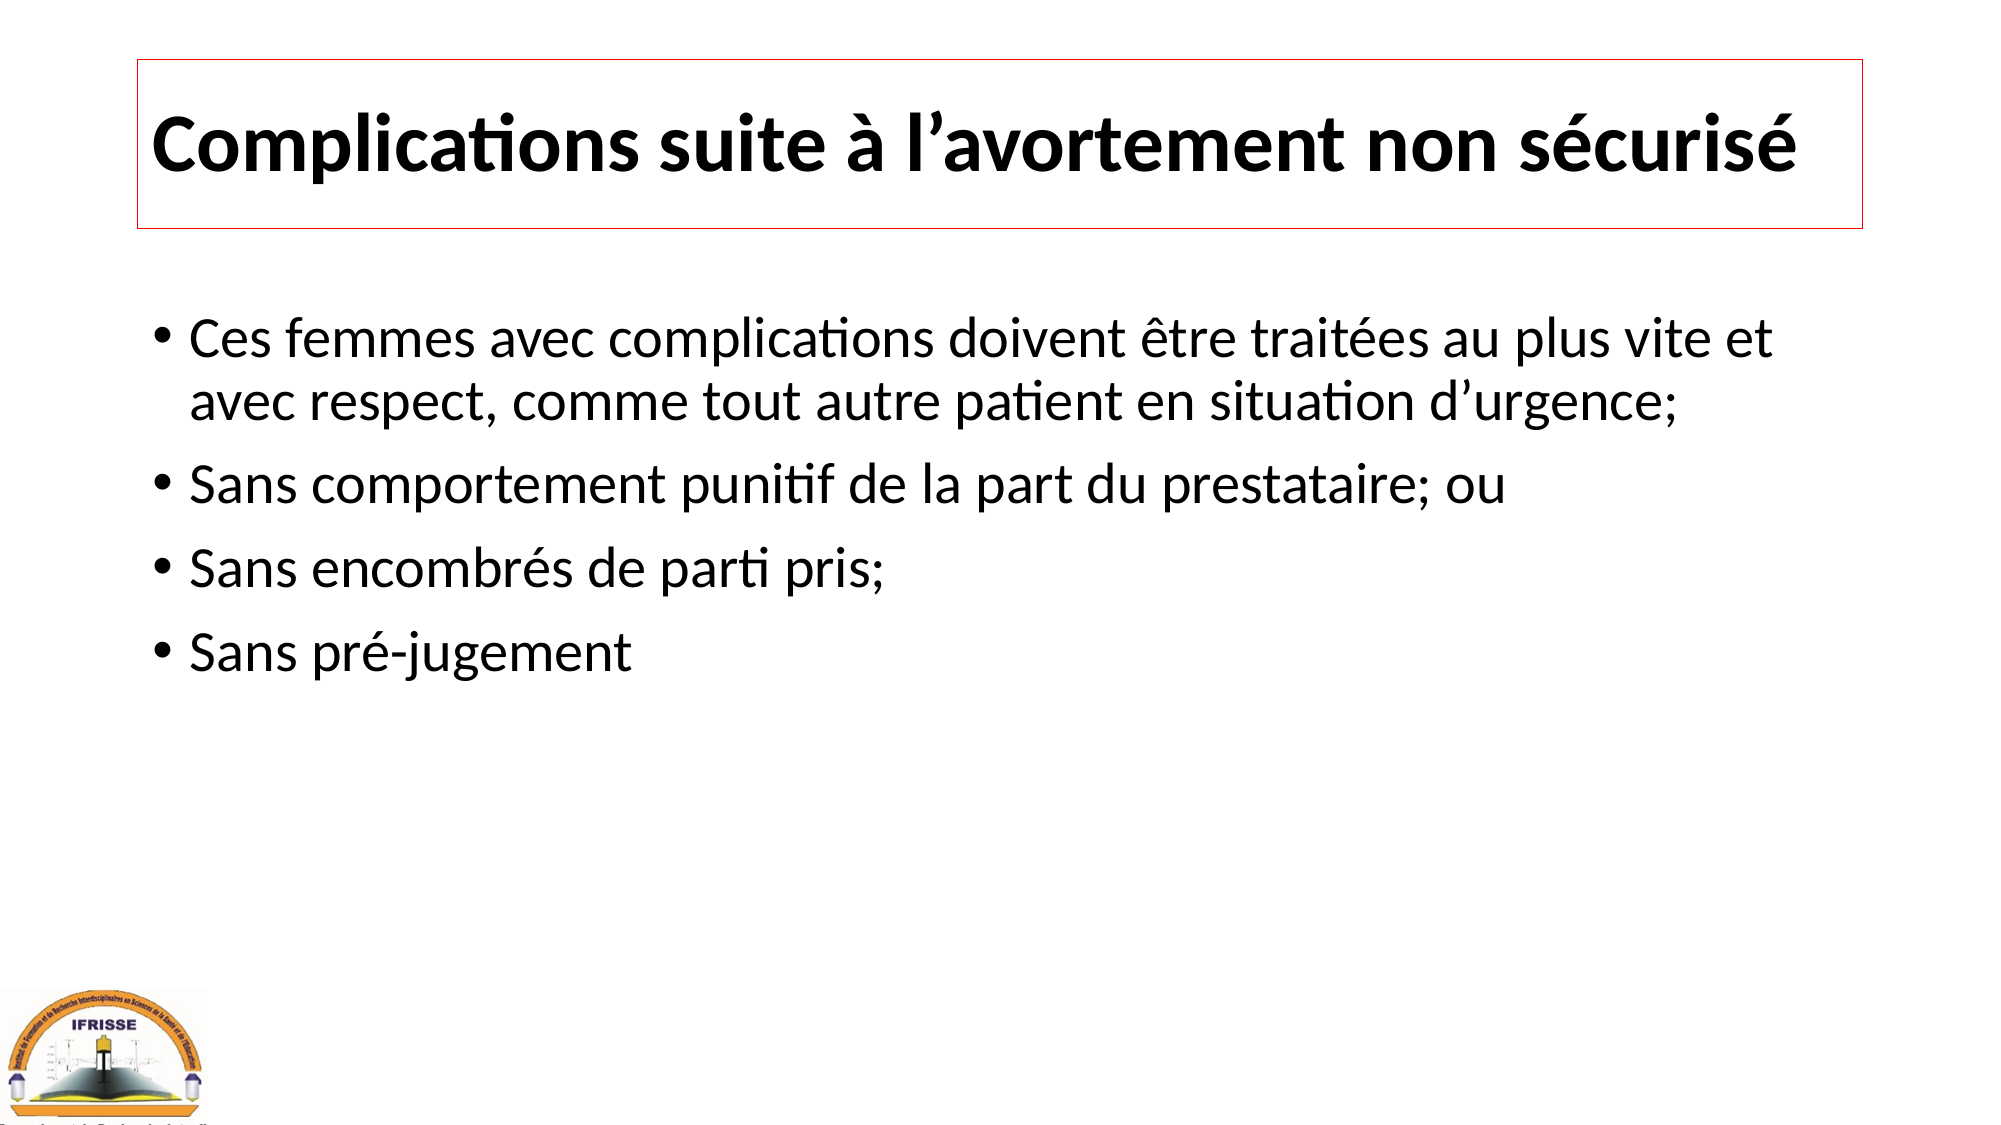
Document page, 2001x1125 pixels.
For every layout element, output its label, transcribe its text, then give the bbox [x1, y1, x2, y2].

title Complications suite à l’avortement non sécurisé [137, 59, 1863, 229]
picture [0, 988, 208, 1125]
list Ces femmes avec complications doivent être traitées au plus vite et avec respect, comme tout autre patient en situation d’urgence; Sans comportement punitif de la part du prestataire; ou Sans encombrés de parti pris; Sans pré-jugement [137, 299, 1863, 831]
